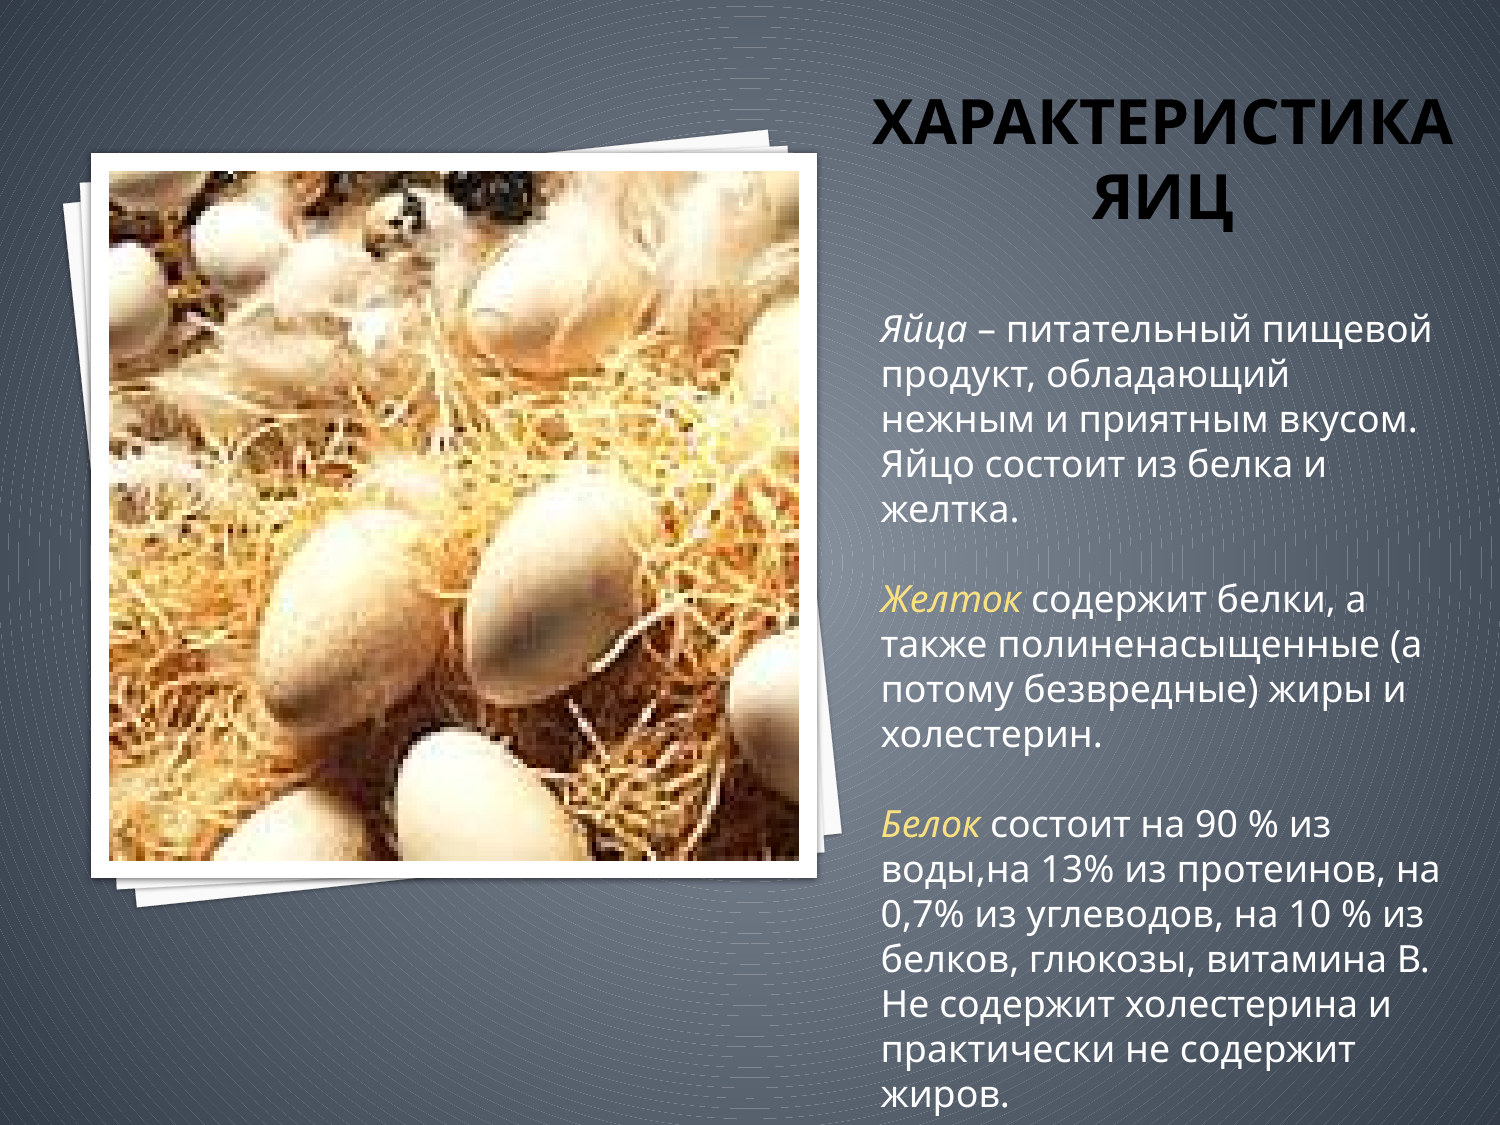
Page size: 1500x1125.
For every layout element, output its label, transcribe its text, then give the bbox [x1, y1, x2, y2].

list Яйца – питательный пищевой продукт, обладающий нежным и приятным вкусом. Яйцо состоит из белка и желтка. Желток содержит белки, а также полиненасыщенные (а потому безвредные) жиры и холестерин. Белок состоит на 90 % из воды,на 13% из протеинов, на 0,7% из углеводов, на 10 % из белков, глюкозы, витамина В. Не содержит холестерина и практически не содержит жиров. [867, 304, 1454, 832]
title характеристика яиц [855, 46, 1472, 232]
picture [108, 170, 800, 862]
